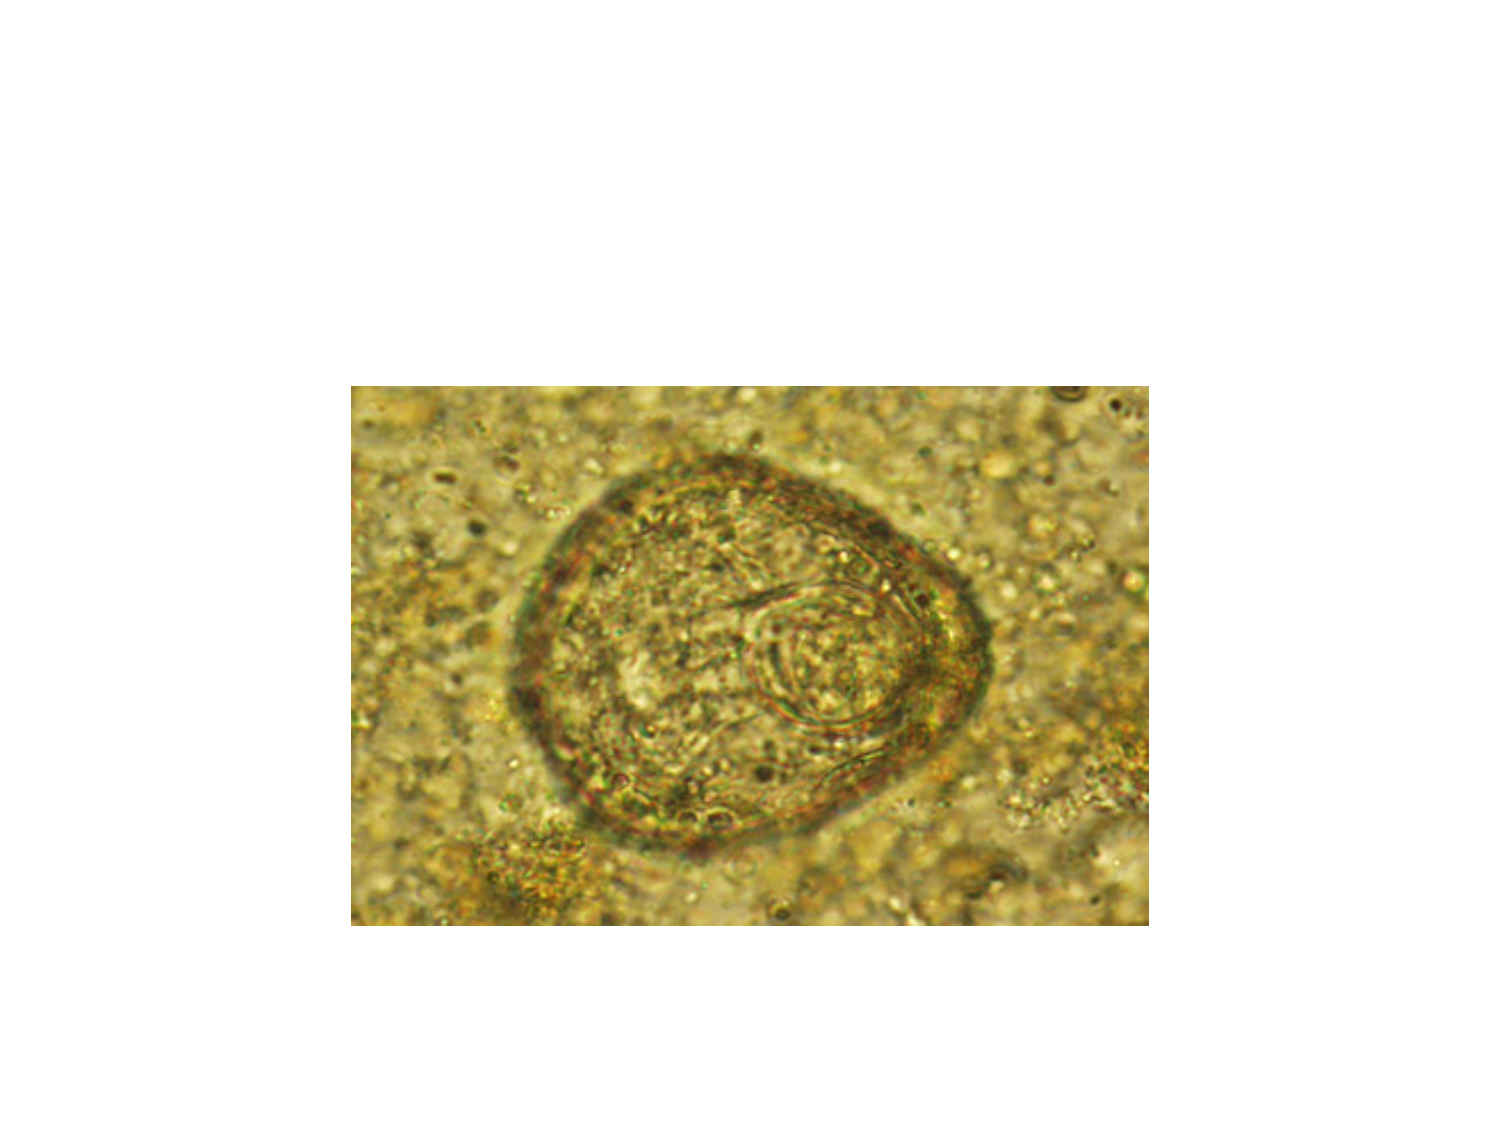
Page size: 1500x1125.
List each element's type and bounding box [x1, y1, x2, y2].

list [351, 386, 1149, 926]
